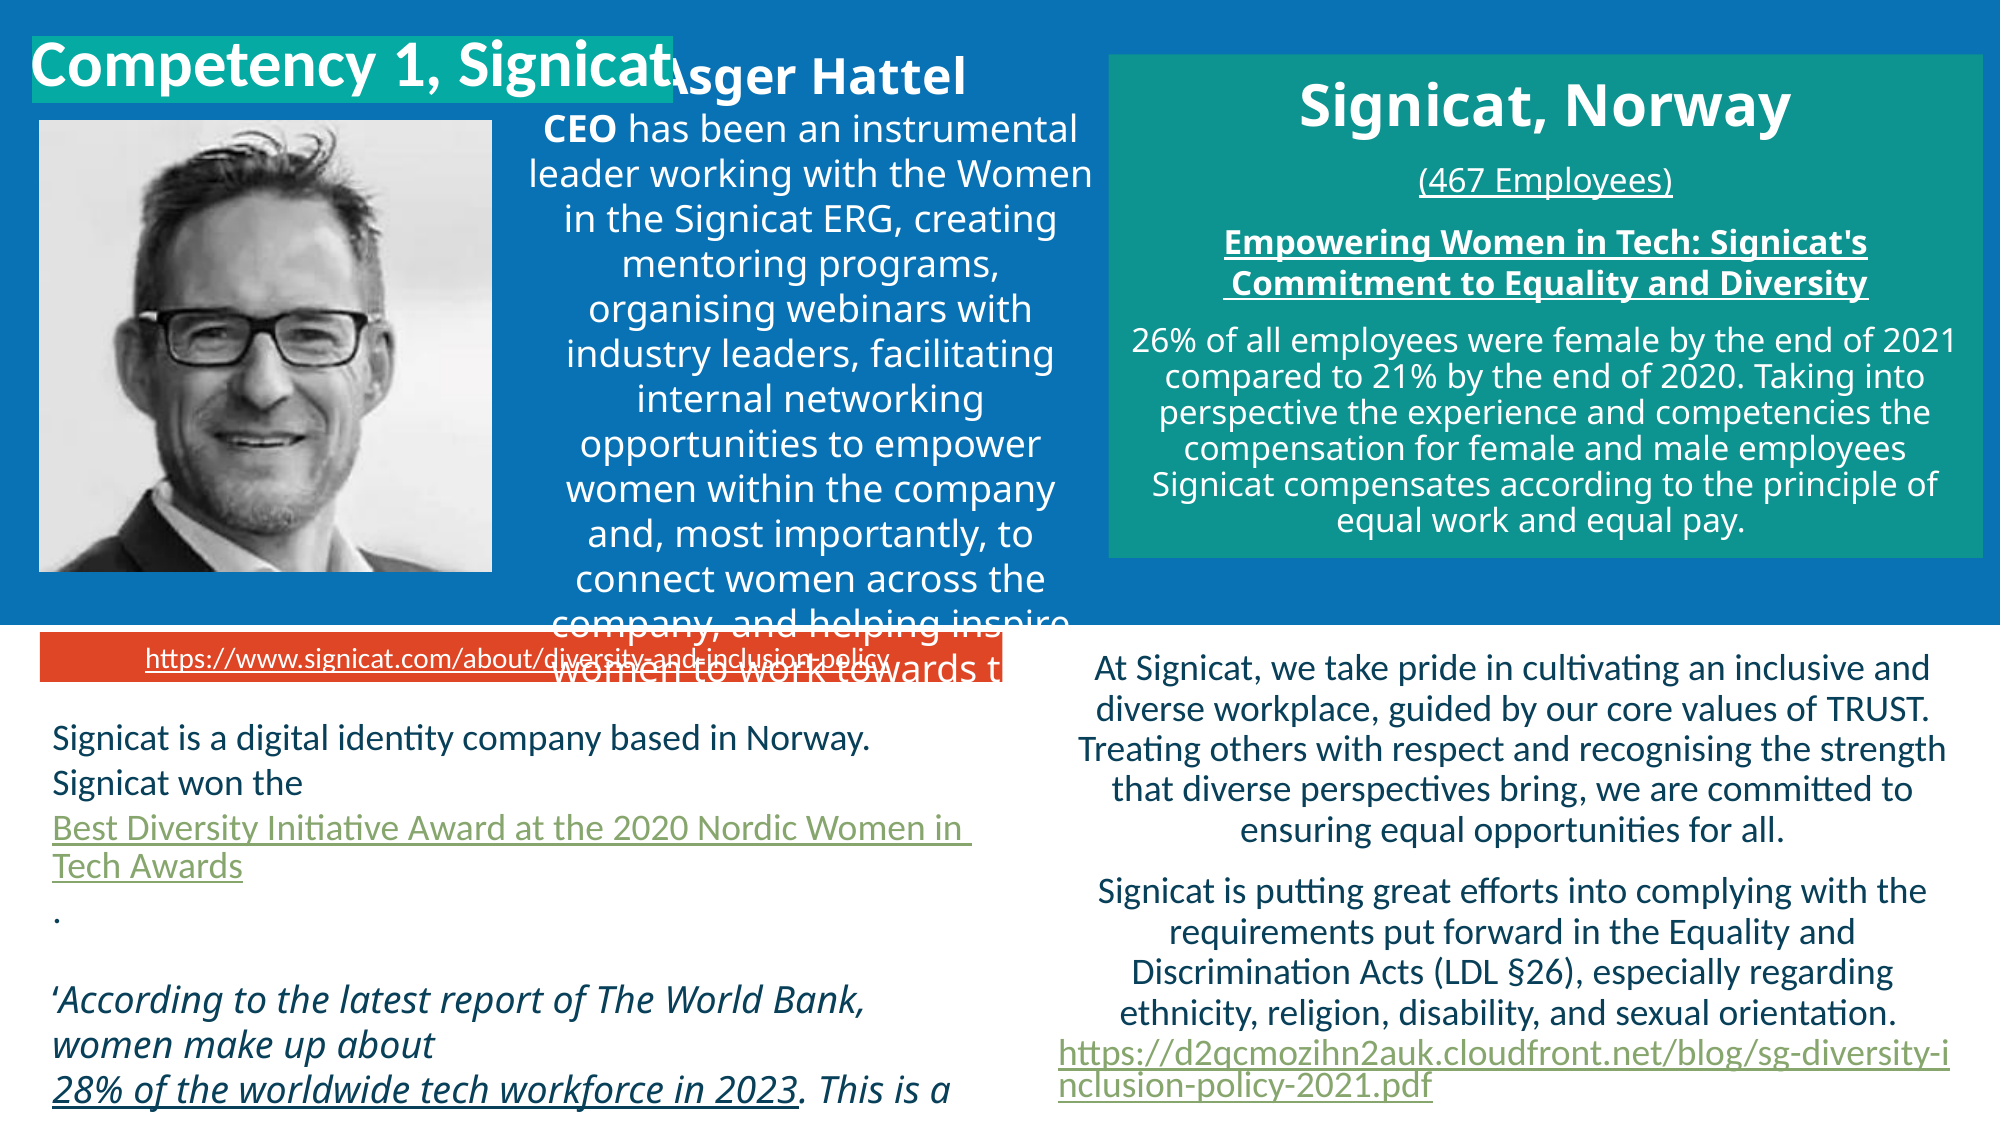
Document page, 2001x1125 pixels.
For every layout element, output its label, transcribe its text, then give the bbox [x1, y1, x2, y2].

list Signicat, Norway (467 Employees) Empowering Women in Tech: Signicat's Commitment to Equality and Diversity 26% of all employees were female by the end of 2021 compared to 21% by the end of 2020. Taking into perspective the experience and competencies the compensation for female and male employees Signicat compensates according to the principle of equal work and equal pay. [1110, 54, 1983, 558]
text_box Asger Hattel CEO has been an instrumental leader working with the Women in the Signicat ERG, creating mentoring programs, organising webinars with industry leaders, facilitating internal networking opportunities to empower women within the company and, most importantly, to connect women across the company, and helping inspire women to work towards their ambitions. [512, 37, 1110, 787]
picture [39, 120, 492, 572]
list At Signicat, we take pride in cultivating an inclusive and diverse workplace, guided by our core values of TRUST. Treating others with respect and recognising the strength that diverse perspectives bring, we are committed to ensuring equal opportunities for all. Signicat is putting great efforts into complying with the requirements put forward in the Equality and Discrimination Acts (LDL §26), especially regarding ethnicity, religion, disability, and sexual orientation. https://d2qcmozihn2auk.cloudfront.net/blog/sg-diversity-inclusion-policy-2021.pdf. [1110, 640, 1983, 706]
text_box https://www.signicat.com/about/diversity-and-inclusion-policy [39, 632, 512, 682]
text_box Signicat is a digital identity company based in Norway. Signicat won the Best Diversity Initiative Award at the 2020 Nordic Women in Tech Awards. ‘According to the latest report of The World Bank, women make up about 28% of the worldwide tech workforce in 2023. This is a significant improvement from the early 2000s when women only made up 9%’. [37, 705, 1000, 1125]
text_box Competency 1, Signicat [17, 12, 811, 107]
